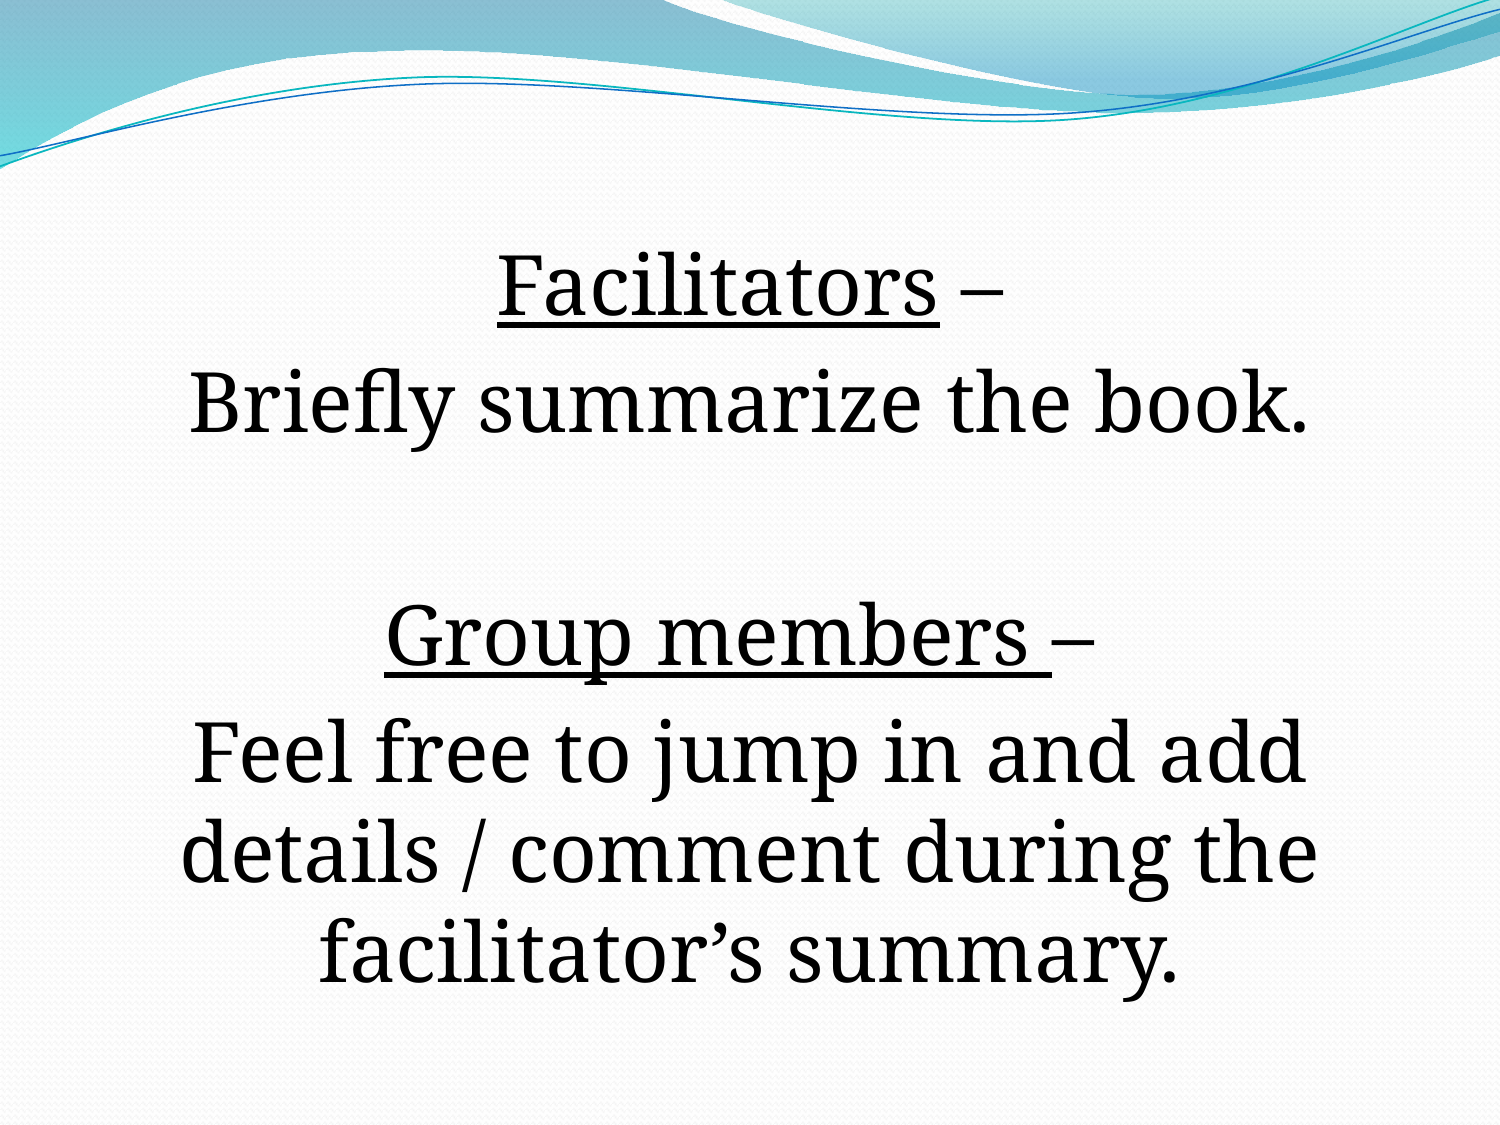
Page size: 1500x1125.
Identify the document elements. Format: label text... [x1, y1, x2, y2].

list Facilitators – Briefly summarize the book. Group members – Feel free to jump in and add details / comment during the facilitator’s summary. [75, 224, 1425, 945]
